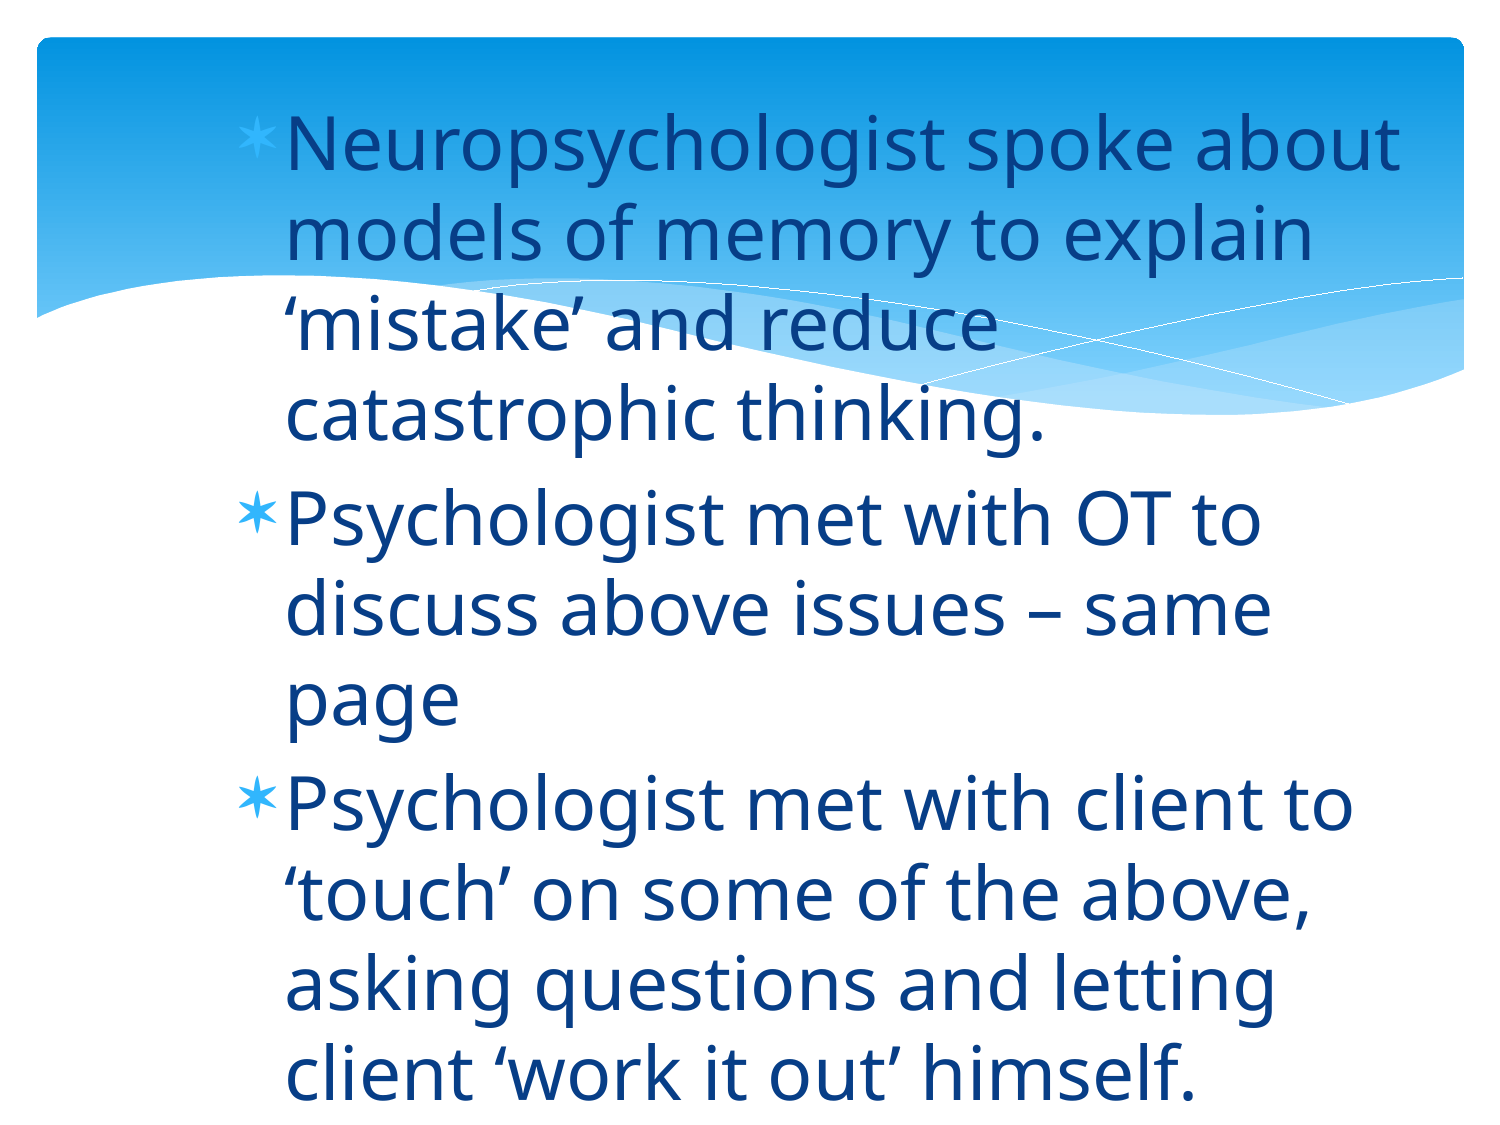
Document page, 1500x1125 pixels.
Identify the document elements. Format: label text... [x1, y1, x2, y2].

list Neuropsychologist spoke about models of memory to explain ‘mistake’ and reduce catastrophic thinking. Psychologist met with OT to discuss above issues – same page Psychologist met with client to ‘touch’ on some of the above, asking questions and letting client ‘work it out’ himself. [224, 87, 1425, 1025]
